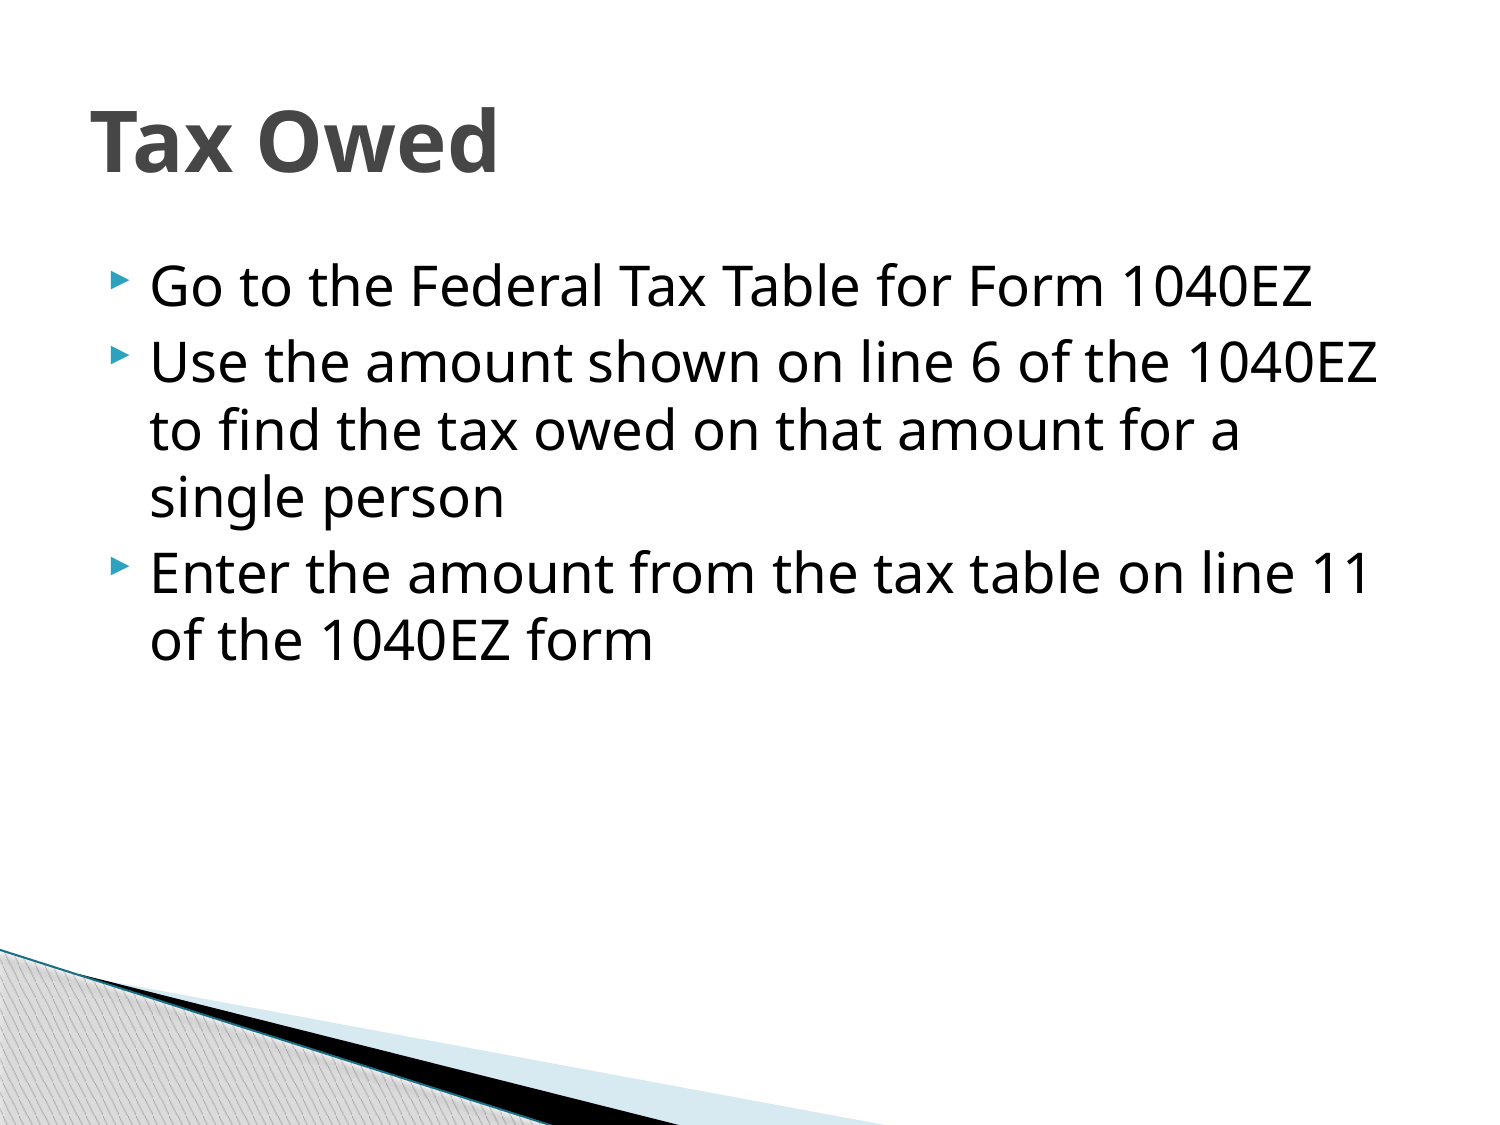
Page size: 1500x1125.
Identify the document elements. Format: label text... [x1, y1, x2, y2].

title Tax Owed [75, 45, 1425, 233]
list Go to the Federal Tax Table for Form 1040EZ Use the amount shown on line 6 of the 1040EZ to find the tax owed on that amount for a single person Enter the amount from the tax table on line 11 of the 1040EZ form [75, 243, 1425, 986]
